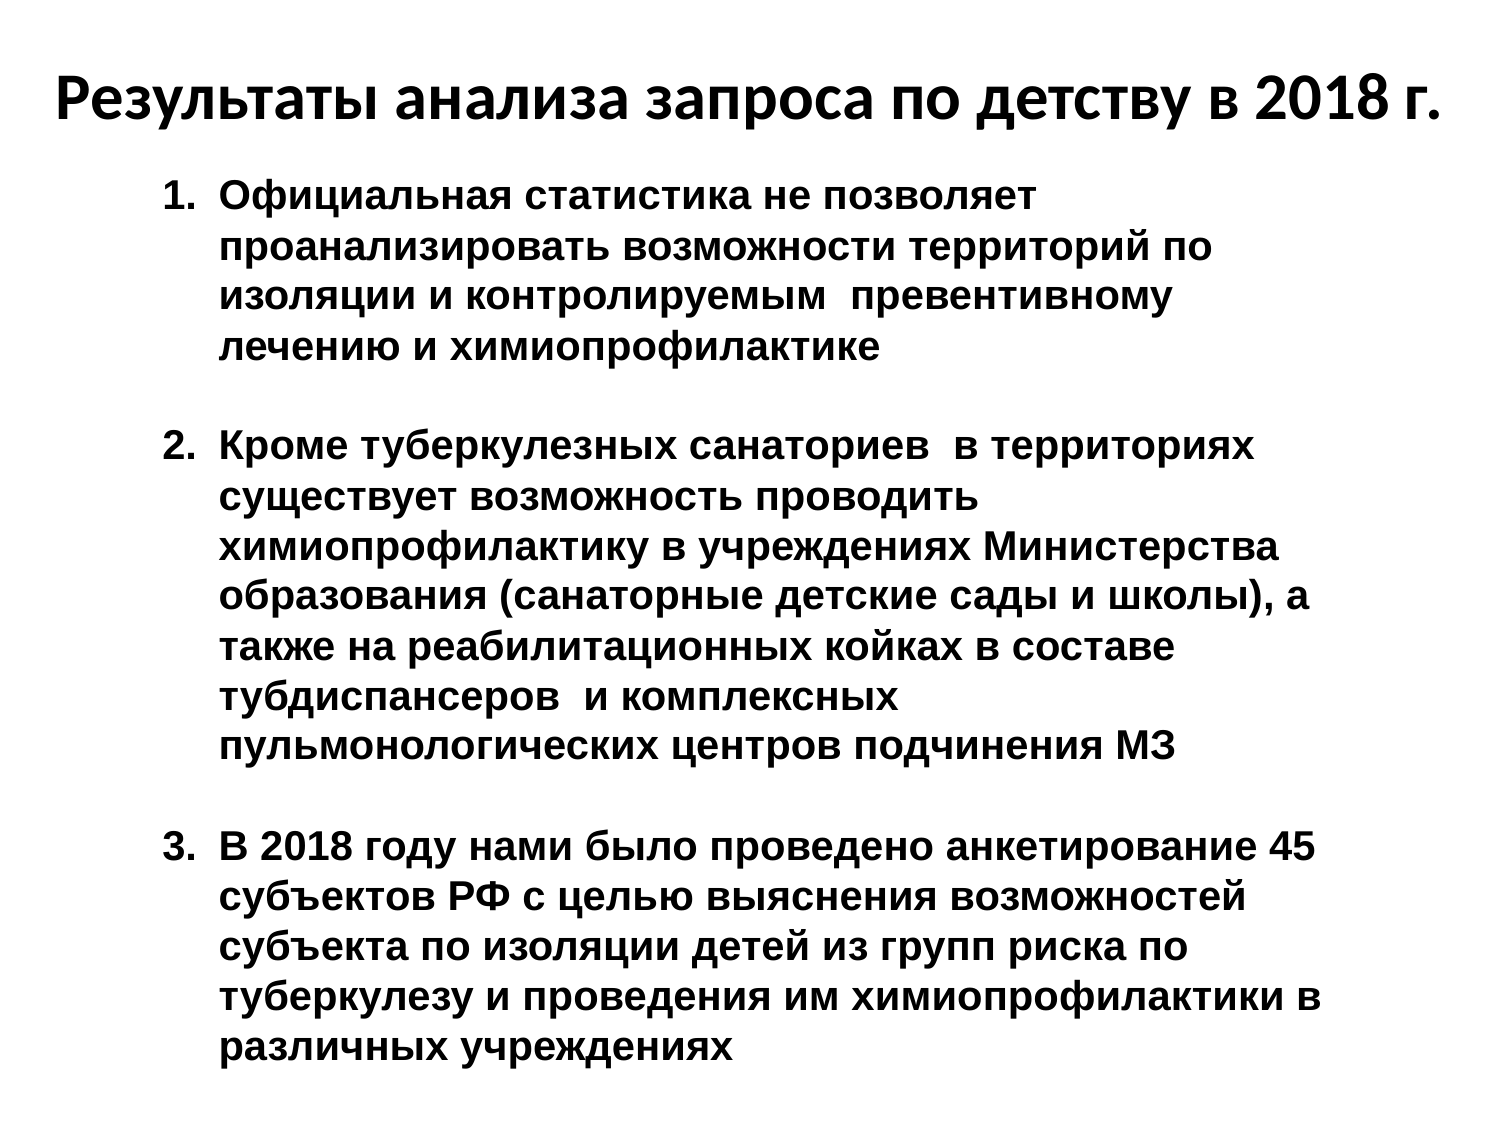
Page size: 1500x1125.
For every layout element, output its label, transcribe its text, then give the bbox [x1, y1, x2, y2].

text_box Официальная статистика не позволяет проанализировать возможности территорий по изоляции и контролируемым превентивному лечению и химиопрофилактике Кроме туберкулезных санаториев в территориях существует возможность проводить химиопрофилактику в учреждениях Министерства образования (санаторные детские сады и школы), а также на реабилитационных койках в составе тубдиспансеров и комплексных пульмонологических центров подчинения МЗ В 2018 году нами было проведено анкетирование 45 субъектов РФ с целью выяснения возможностей субъекта по изоляции детей из групп риска по туберкулезу и проведения им химиопрофилактики в различных учреждениях [147, 164, 1353, 1076]
text_box Результаты анализа запроса по детству в 2018 г. [23, 45, 1477, 164]
